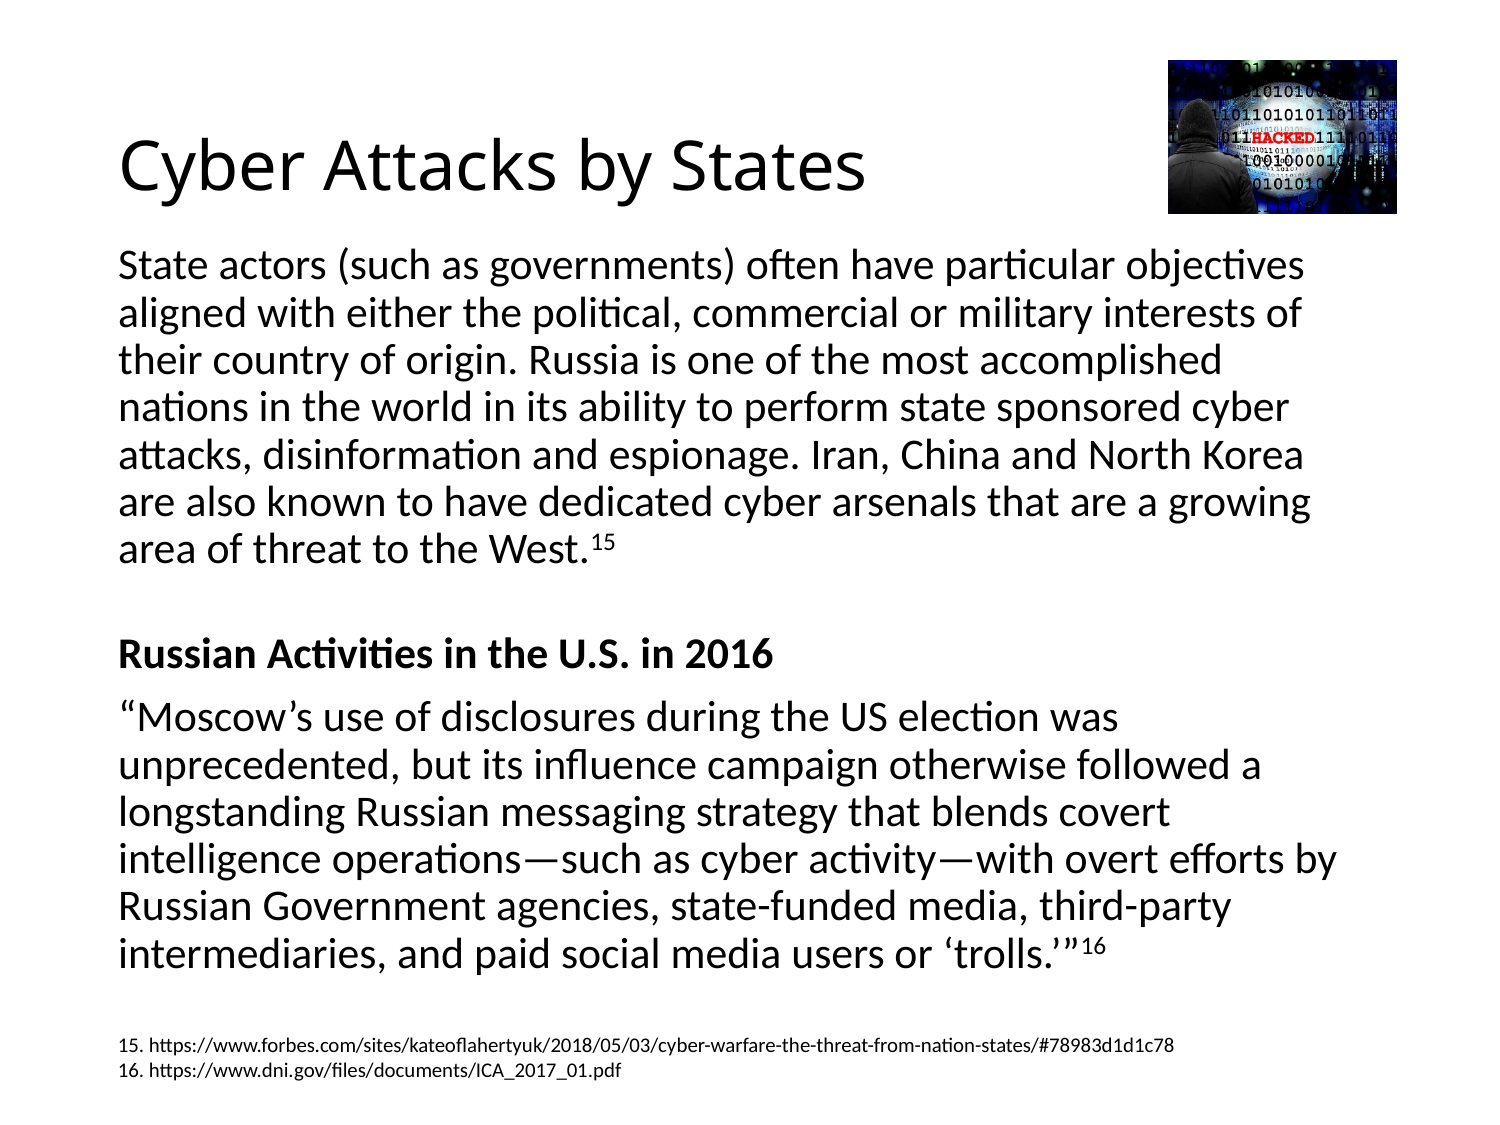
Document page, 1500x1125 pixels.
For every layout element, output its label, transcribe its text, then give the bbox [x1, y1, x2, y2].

title Cyber Attacks by States [102, 59, 1398, 278]
list State actors (such as governments) often have particular objectives aligned with either the political, commercial or military interests of their country of origin. Russia is one of the most accomplished nations in the world in its ability to perform state sponsored cyber attacks, disinformation and espionage. Iran, China and North Korea are also known to have dedicated cyber arsenals that are a growing area of threat to the West.15 Russian Activities in the U.S. in 2016 “Moscow’s use of disclosures during the US election was unprecedented, but its influence campaign otherwise followed a longstanding Russian messaging strategy that blends covert intelligence operations—such as cyber activity—with overt efforts by Russian Government agencies, state-funded media, third-party intermediaries, and paid social media users or ‘trolls.’”16 [102, 234, 1357, 1001]
picture [1168, 60, 1397, 214]
text_box 15. https://www.forbes.com/sites/kateoflahertyuk/2018/05/03/cyber-warfare-the-threat-from-nation-states/#78983d1d1c78 16. https://www.dni.gov/files/documents/ICA_2017_01.pdf [103, 1024, 1397, 1090]
